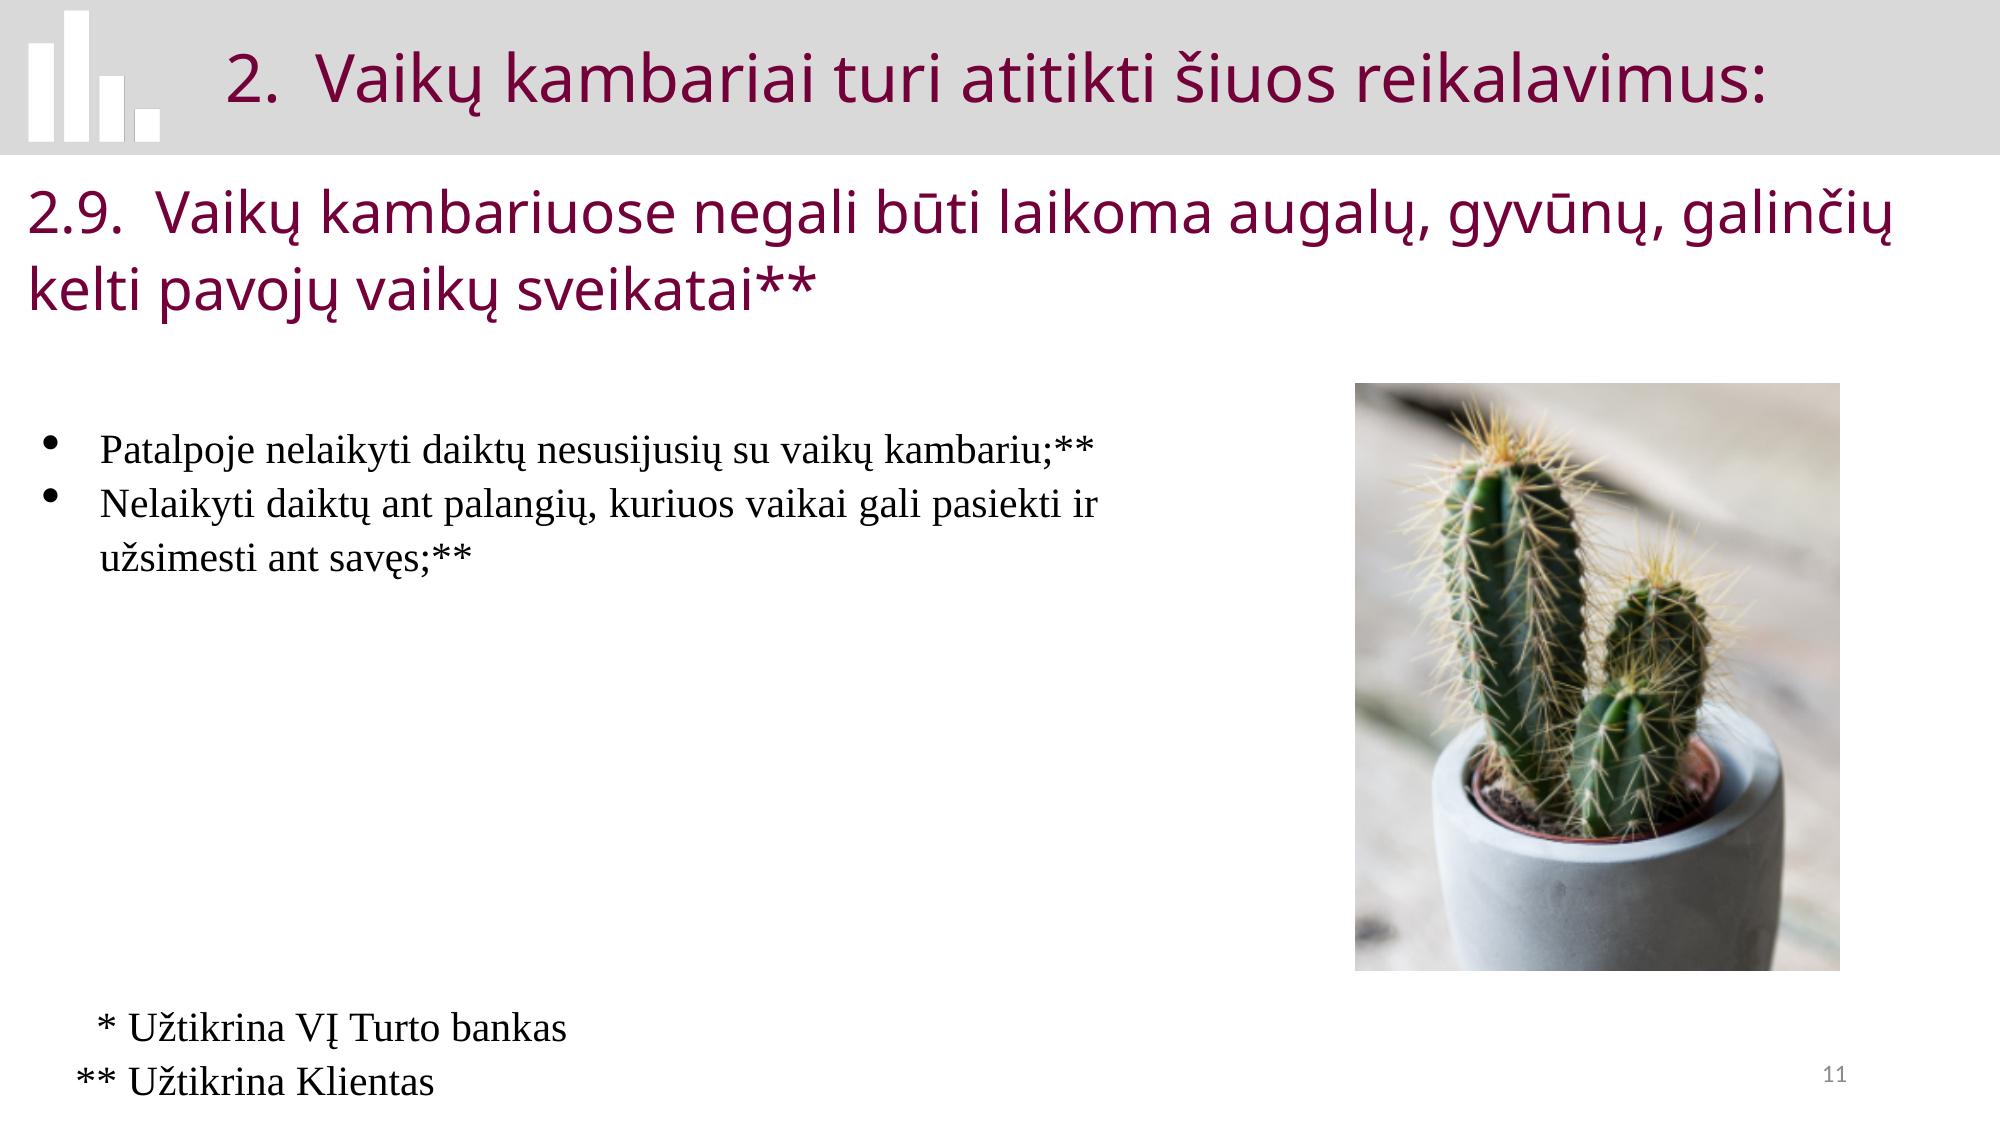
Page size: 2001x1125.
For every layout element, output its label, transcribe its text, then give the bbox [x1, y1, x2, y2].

picture [28, 10, 160, 142]
text_box * Užtikrina VĮ Turto bankas ** Užtikrina Klientas [60, 989, 885, 1112]
text_box Patalpoje nelaikyti daiktų nesusijusių su vaikų kambariu;** Nelaikyti daiktų ant palangių, kuriuos vaikai gali pasiekti ir užsimesti ant savęs;** [28, 411, 1114, 587]
text_box 2. Vaikų kambariai turi atitikti šiuos reikalavimus: [210, 11, 1881, 123]
text_box [0, 0, 2000, 155]
text_box 2.9. Vaikų kambariuose negali būti laikoma augalų, gyvūnų, galinčių kelti pavojų vaikų sveikatai** [12, 154, 1988, 330]
slide_number 11 [1412, 1042, 1863, 1103]
picture [1354, 383, 1841, 971]
